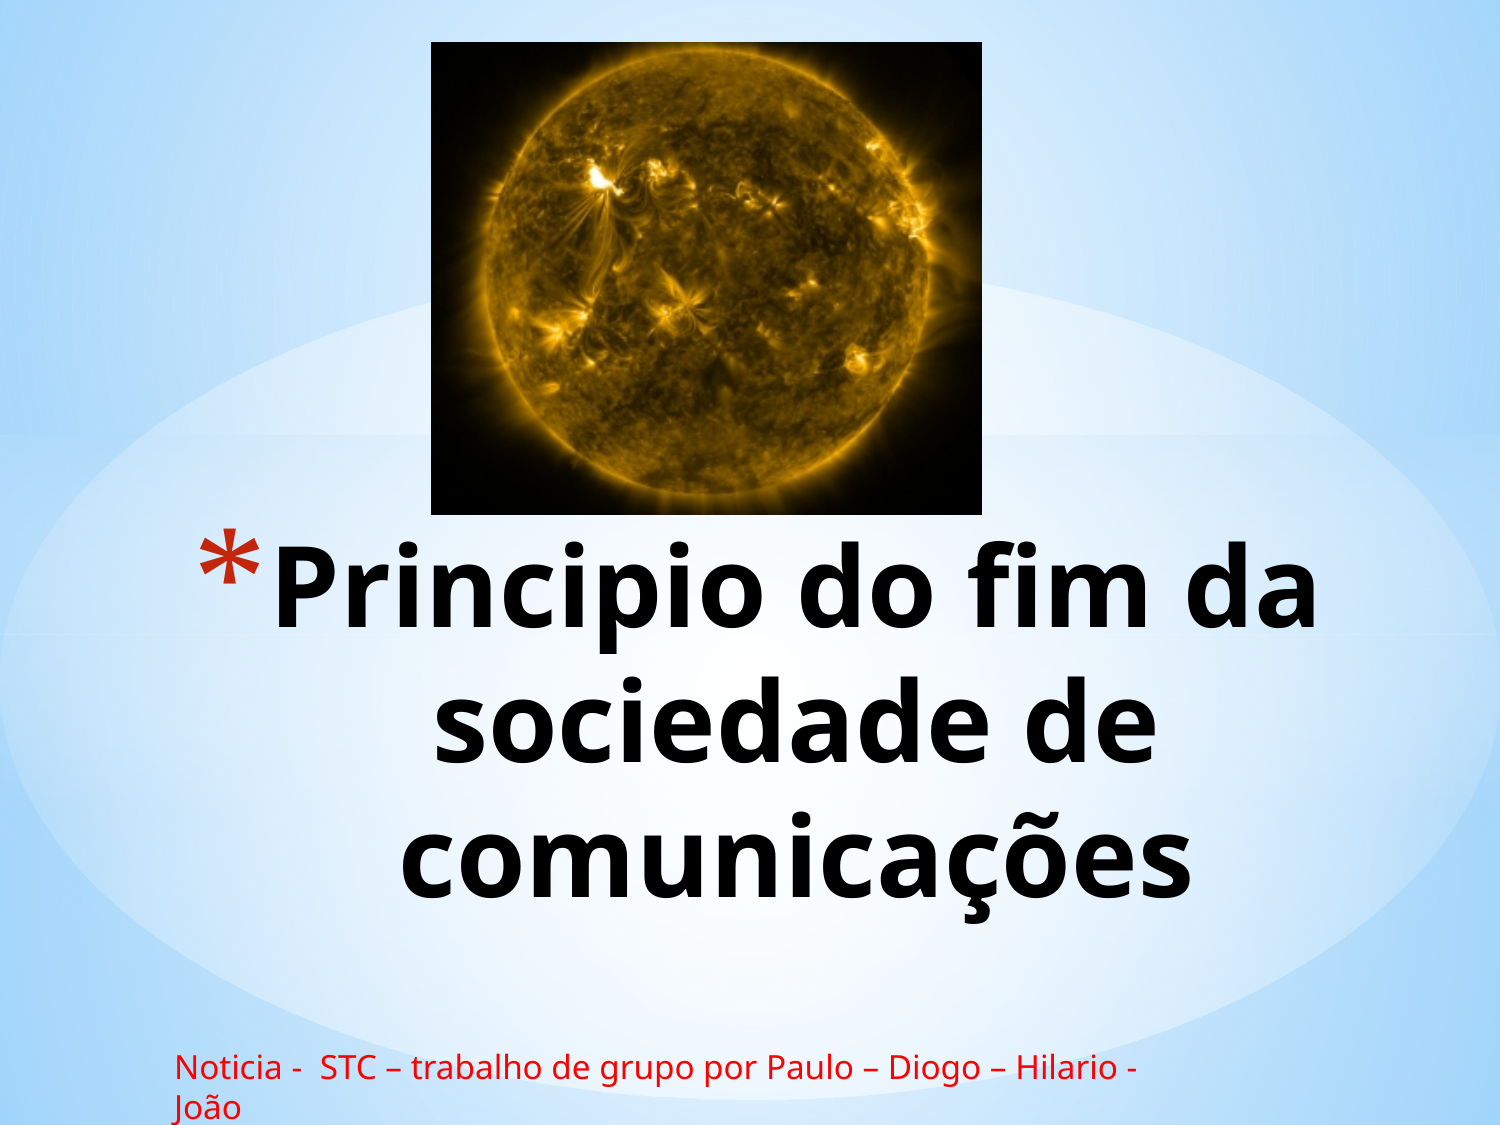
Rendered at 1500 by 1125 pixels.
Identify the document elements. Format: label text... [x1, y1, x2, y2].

title Principio do fim da sociedade de comunicações [41, 507, 1447, 1029]
picture [430, 42, 982, 516]
text_box Noticia - STC – trabalho de grupo por Paulo – Diogo – Hilario - João [159, 1038, 1223, 1125]
